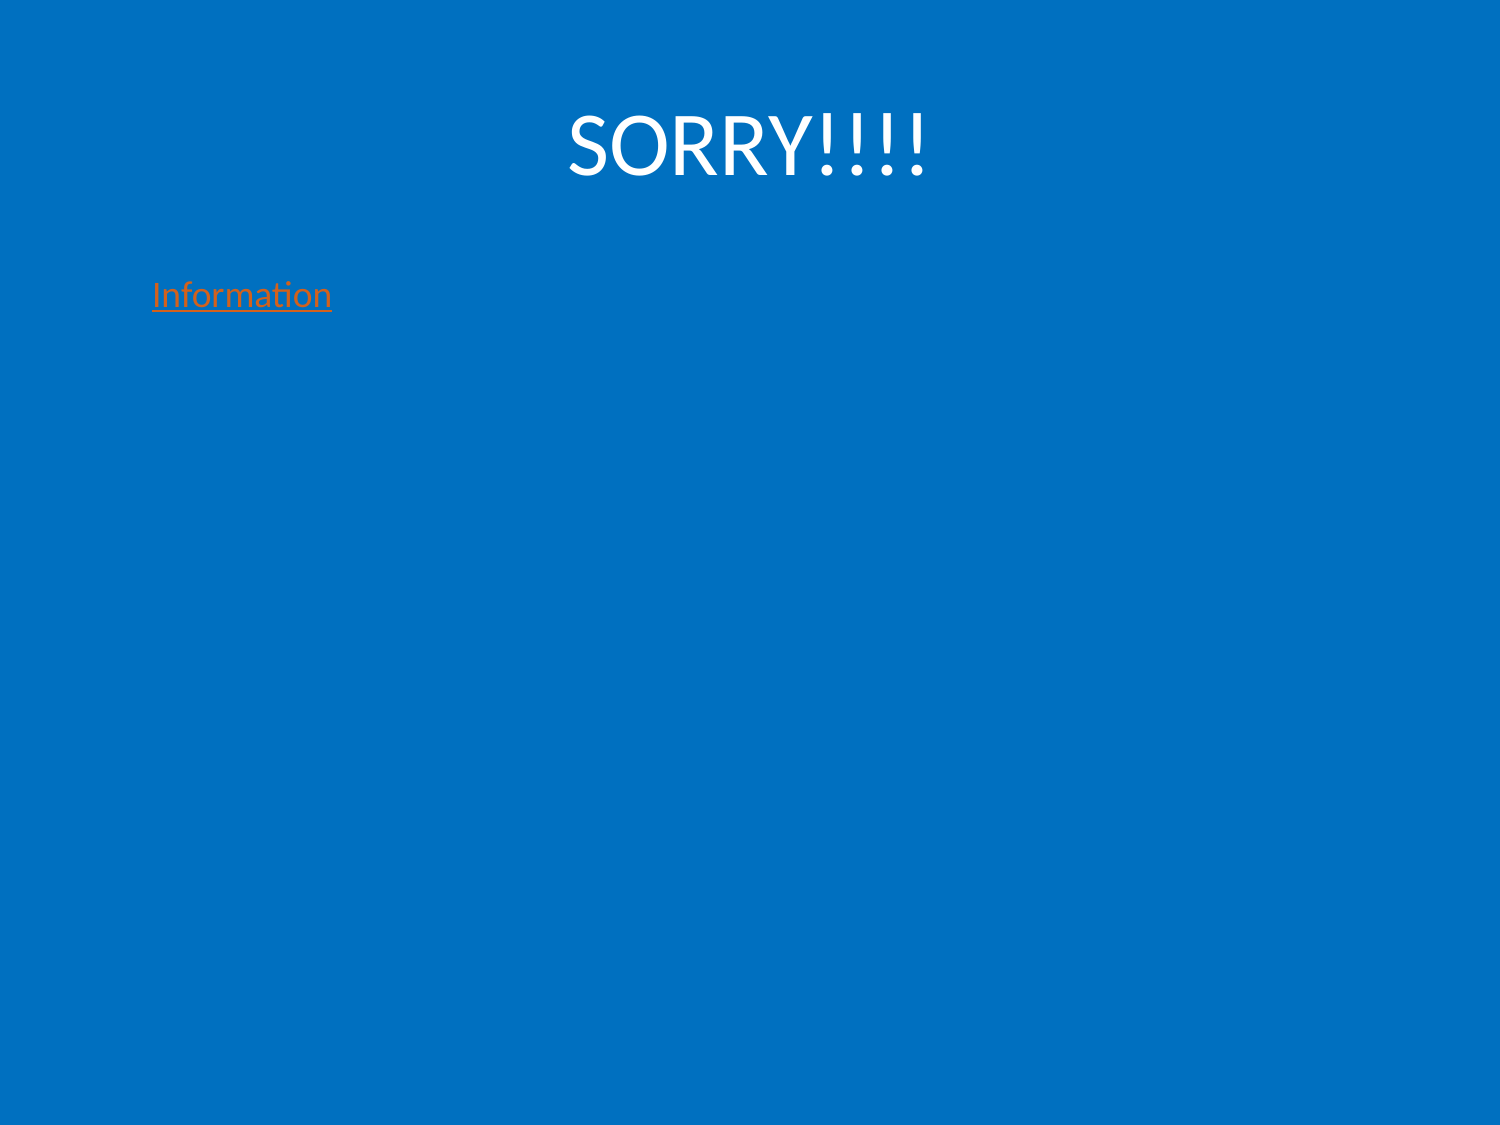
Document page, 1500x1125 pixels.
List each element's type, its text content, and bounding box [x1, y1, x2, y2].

text_box Information [137, 262, 738, 323]
title SORRY!!!! [75, 45, 1425, 233]
